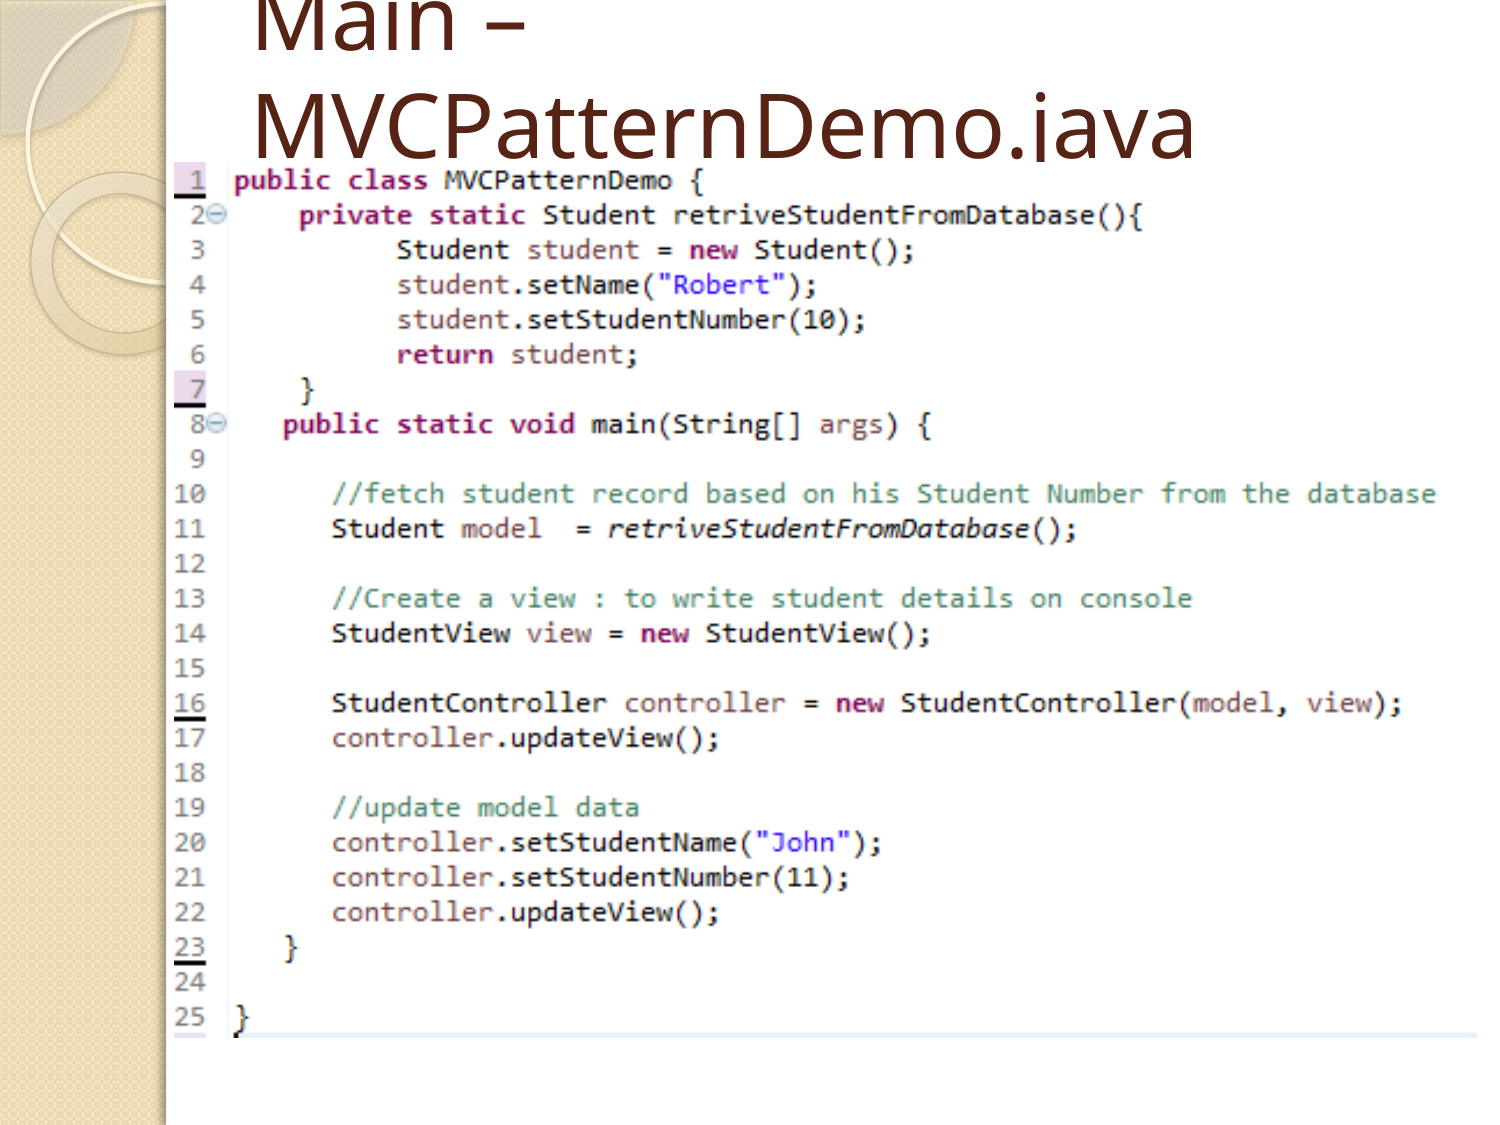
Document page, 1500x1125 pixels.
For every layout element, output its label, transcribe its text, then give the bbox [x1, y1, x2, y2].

picture [174, 162, 1478, 1038]
title Main – MVCPatternDemo.java [235, 0, 1466, 159]
